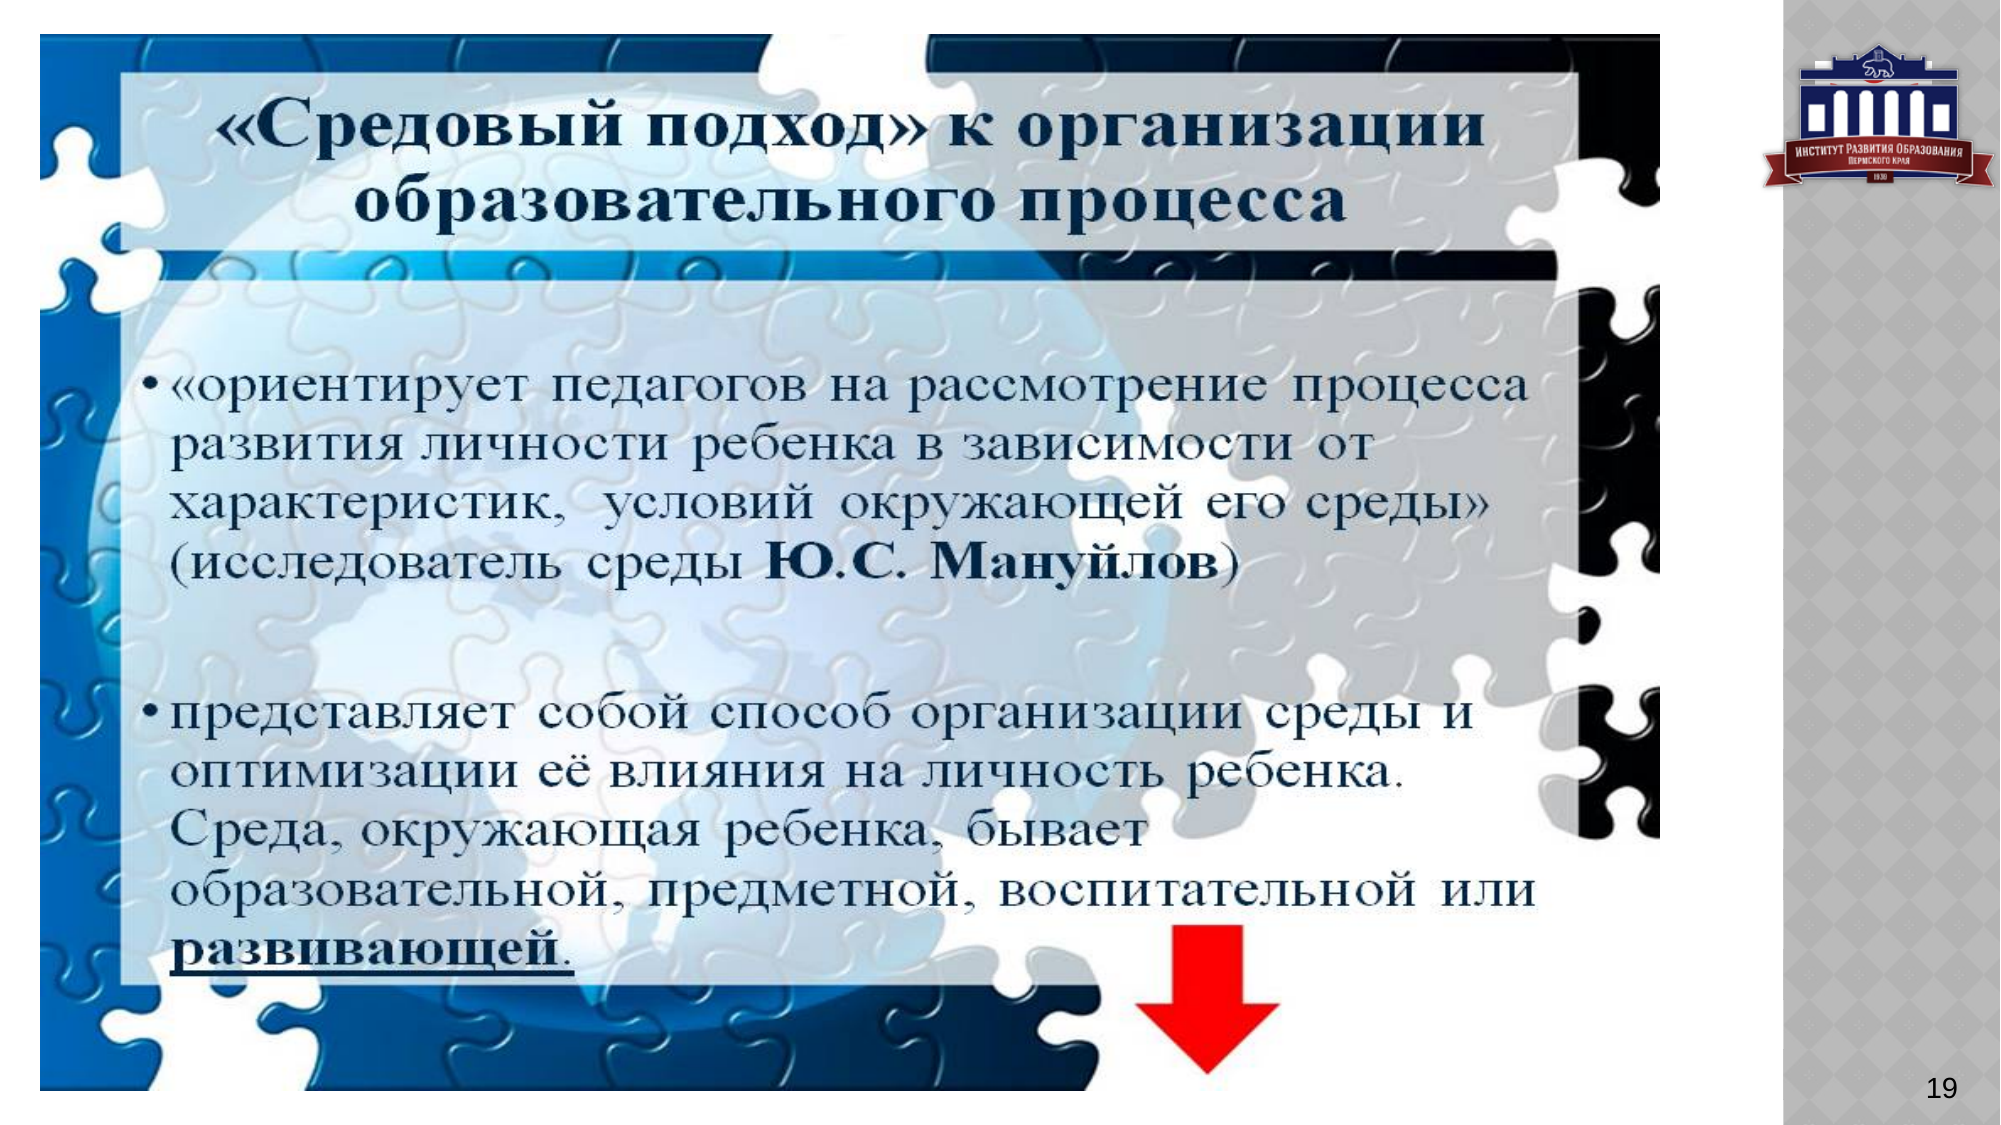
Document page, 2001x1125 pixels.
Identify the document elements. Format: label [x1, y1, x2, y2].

picture [39, 33, 1660, 1092]
picture [1757, 38, 2000, 194]
